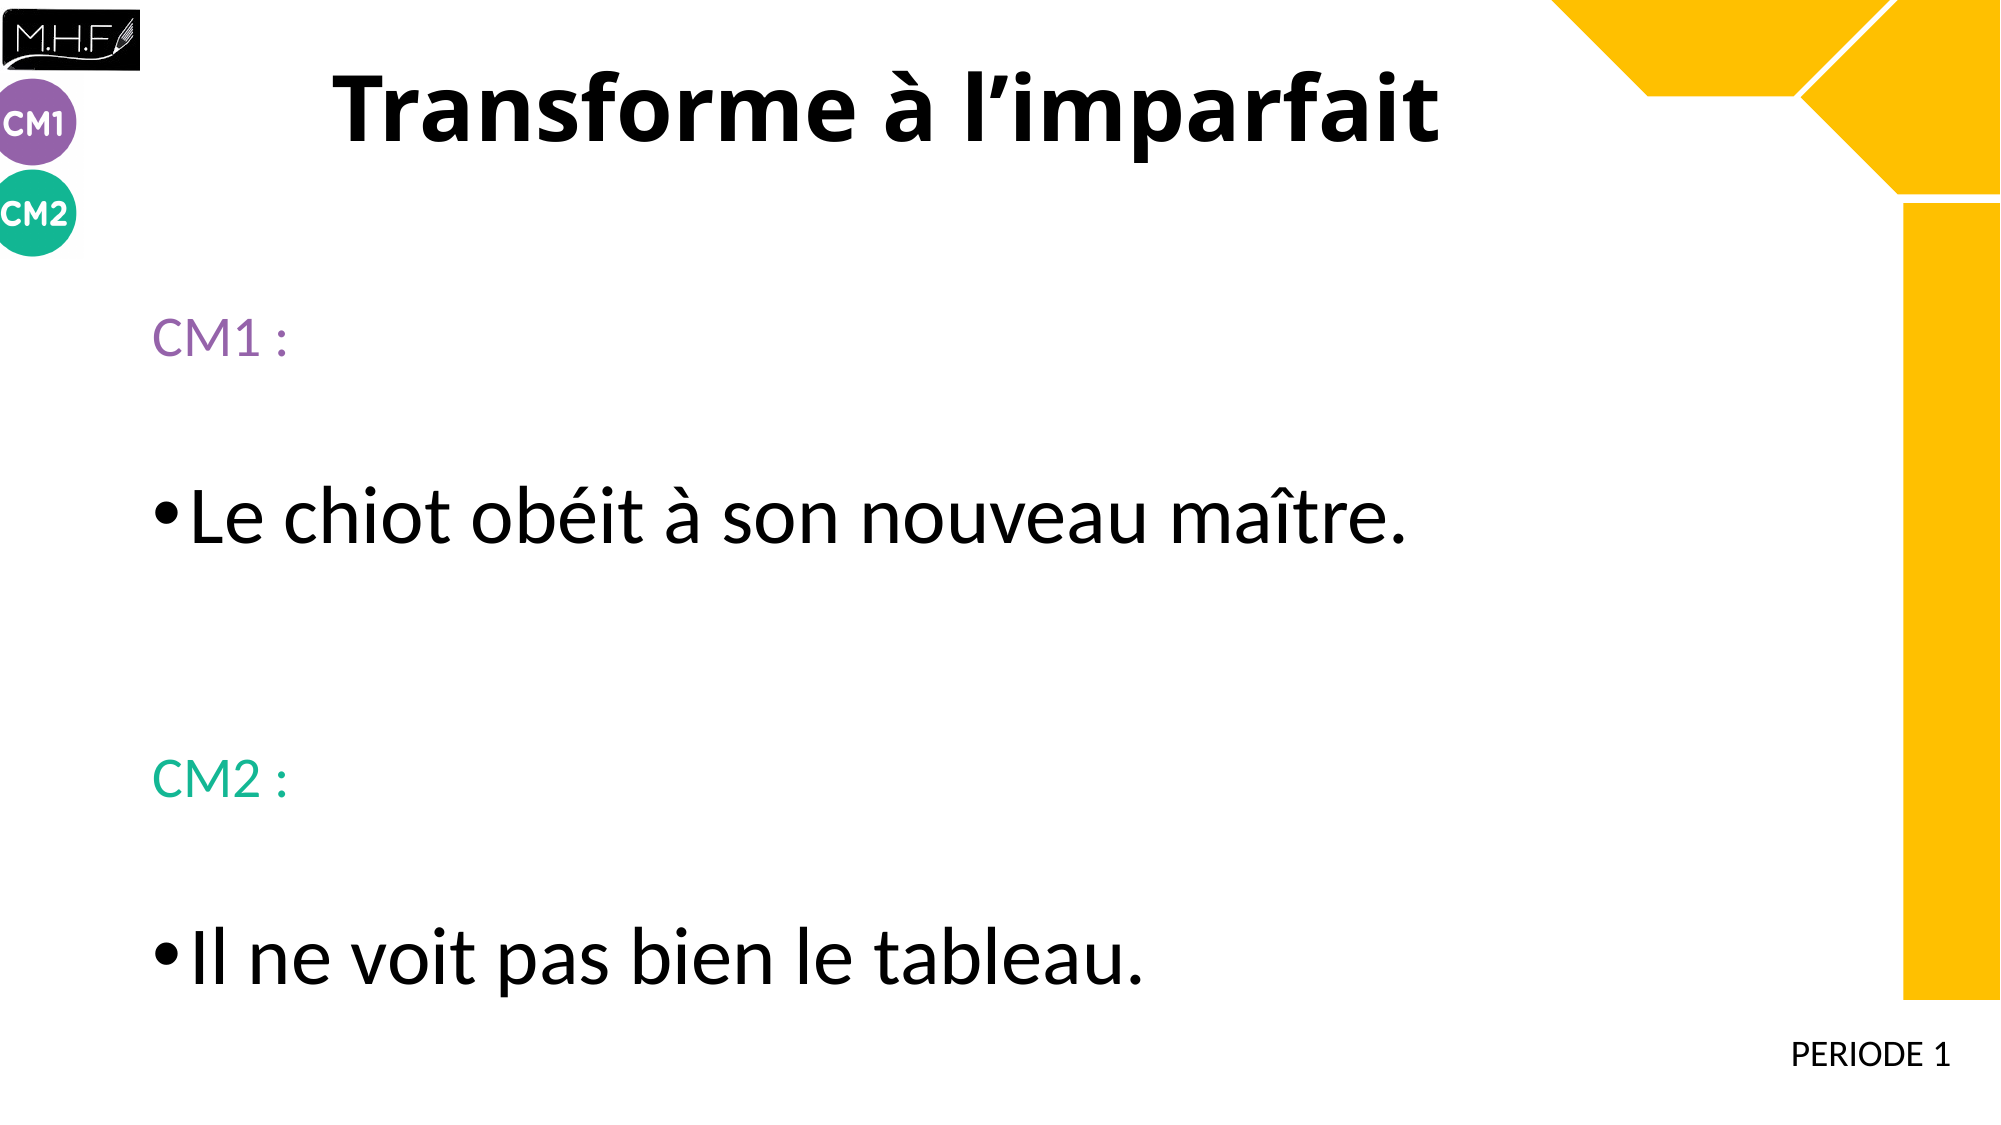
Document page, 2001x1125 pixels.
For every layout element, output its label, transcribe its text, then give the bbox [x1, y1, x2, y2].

text_box [1549, 0, 1892, 98]
text_box [1902, 202, 2000, 1001]
text_box PERIODE 1 [1362, 1021, 1967, 1082]
list CM1 : Le chiot obéit à son nouveau maître. CM2 : Il ne voit pas bien le tableau. [137, 299, 1863, 1014]
text_box [1799, 0, 2000, 196]
picture [0, 7, 140, 259]
title Transforme à l’imparfait [316, 3, 1863, 221]
